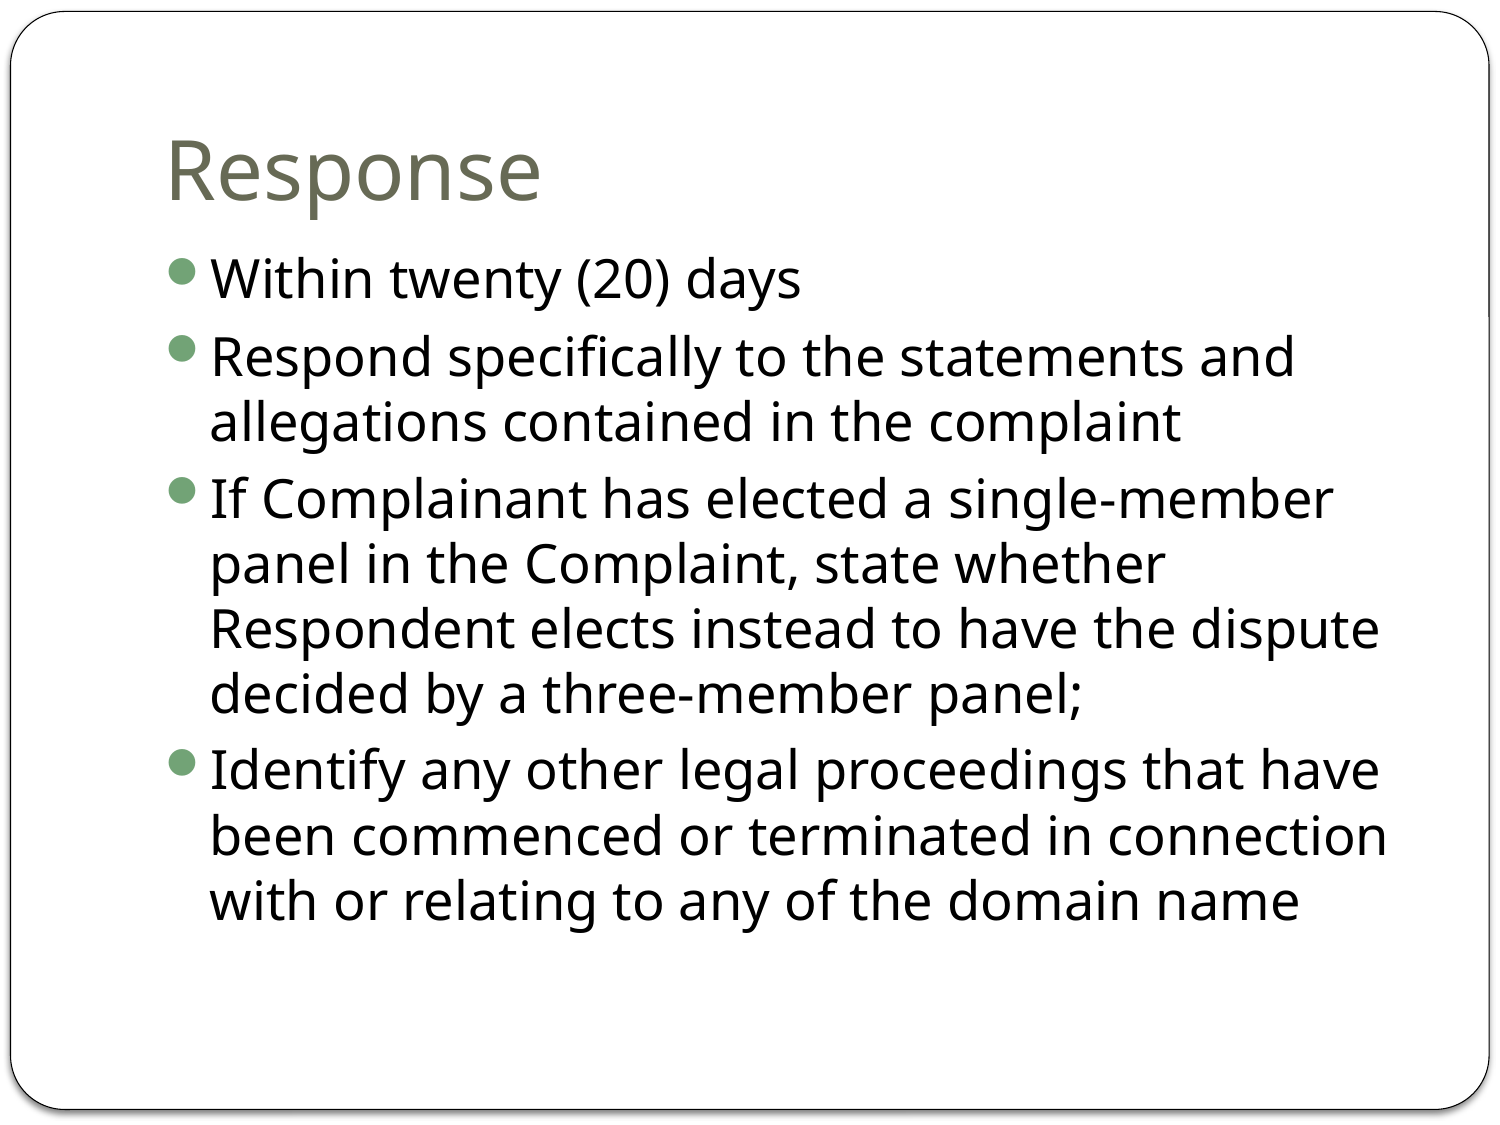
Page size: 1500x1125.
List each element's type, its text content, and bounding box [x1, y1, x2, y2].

list Within twenty (20) days Respond specifically to the statements and allegations contained in the complaint If Complainant has elected a single-member panel in the Complaint, state whether Respondent elects instead to have the dispute decided by a three-member panel; Identify any other legal proceedings that have been commenced or terminated in connection with or relating to any of the domain name [150, 237, 1425, 988]
title Response [150, 45, 1425, 233]
